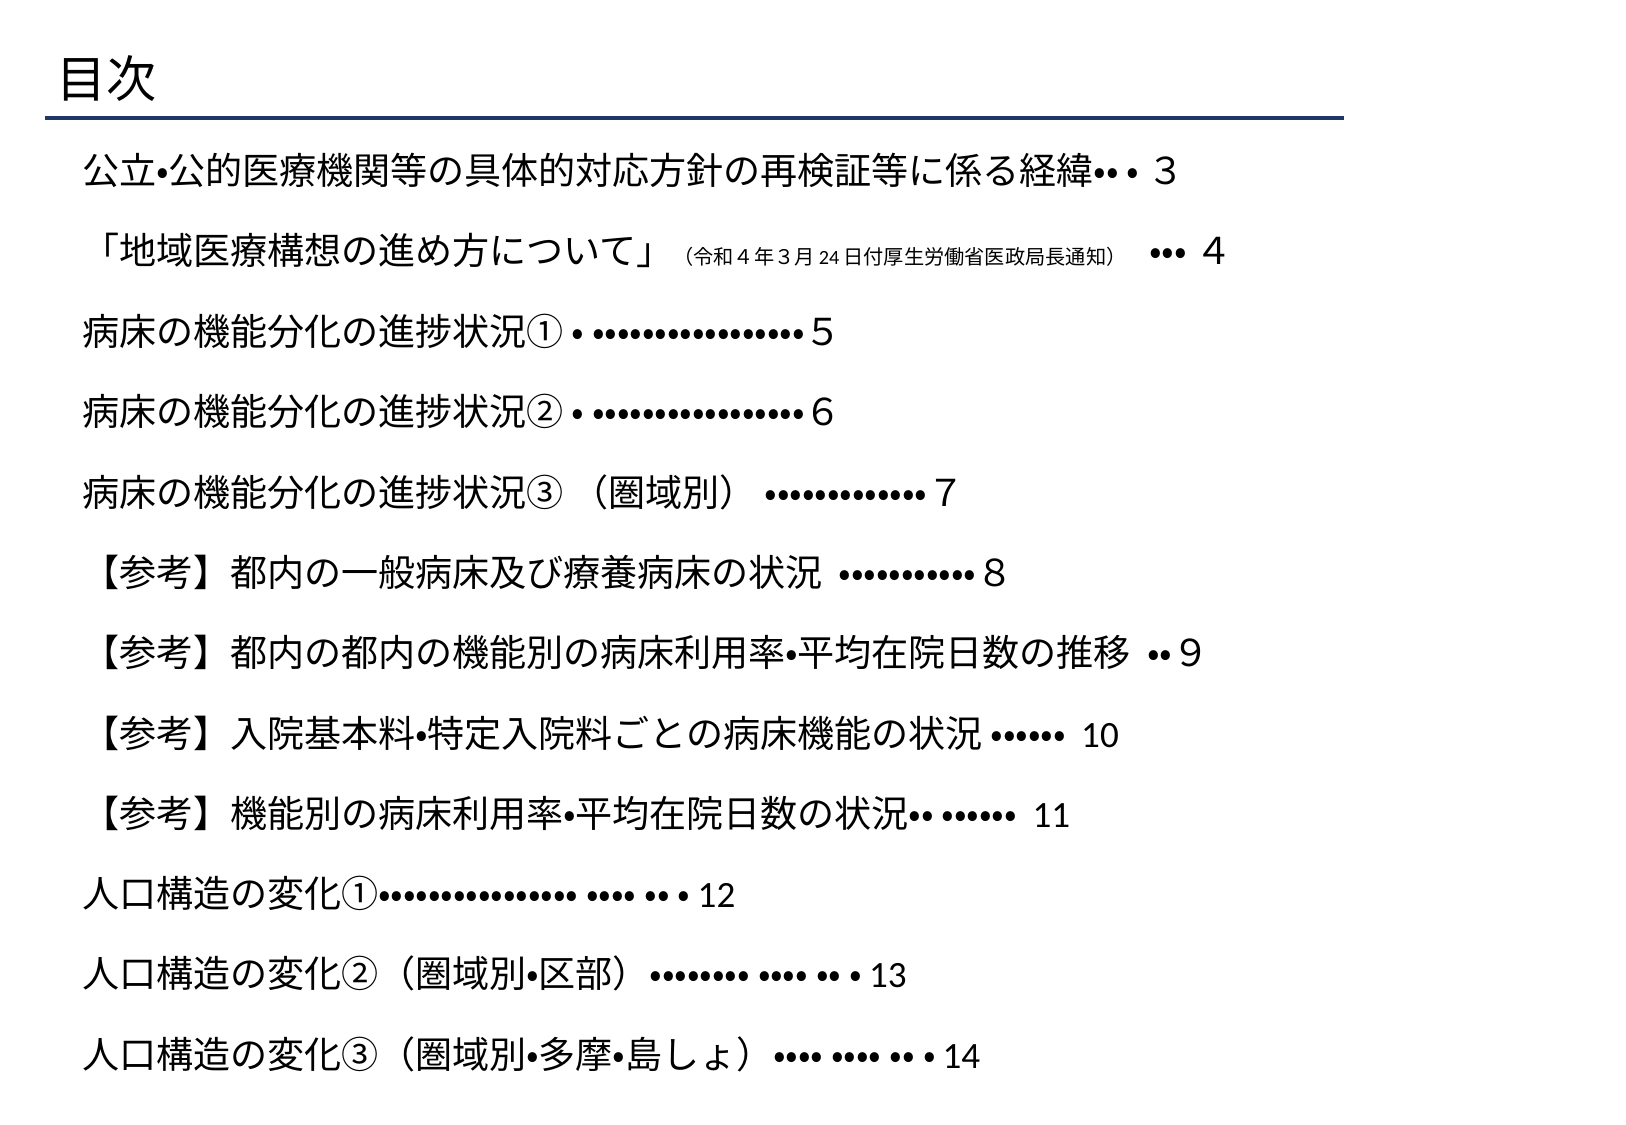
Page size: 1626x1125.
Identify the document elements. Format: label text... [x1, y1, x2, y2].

title 目次 [44, 32, 1344, 116]
list 公立・公的医療機関等の具体的対応方針の再検証等に係る経緯・・ ・ ３ 「地域医療構想の進め方について」（令和４年３月24日付厚生労働省医政局長通知） ・・・ ４ 病床の機能分化の進捗状況① ・ ・・・・・・・・・・・・・・・・・５ 病床の機能分化の進捗状況② ・ ・・・・・・・・・・・・・・・・・６ 病床の機能分化の進捗状況③ （圏域別） ・・・・・・・・・・・・・７ 【参考】都内の一般病床及び療養病床の状況 ・・・・・・・・・・・８ 【参考】都内の都内の機能別の病床利用率・平均在院日数の推移 ・・９ 【参考】入院基本料・特定入院料ごとの病床機能の状況 ・・・・・・ 10 【参考】機能別の病床利用率・平均在院日数の状況・・ ・・・・・・ 11 人口構造の変化①・・・・・・・・・・・・・・・・ ・・・・ ・・ ・12 人口構造の変化②（圏域別・区部）・・・・・・・・ ・・・・ ・・ ・13 人口構造の変化③（圏域別・多摩・島しょ）・・・・ ・・・・ ・・ ・14 [67, 118, 1515, 1085]
